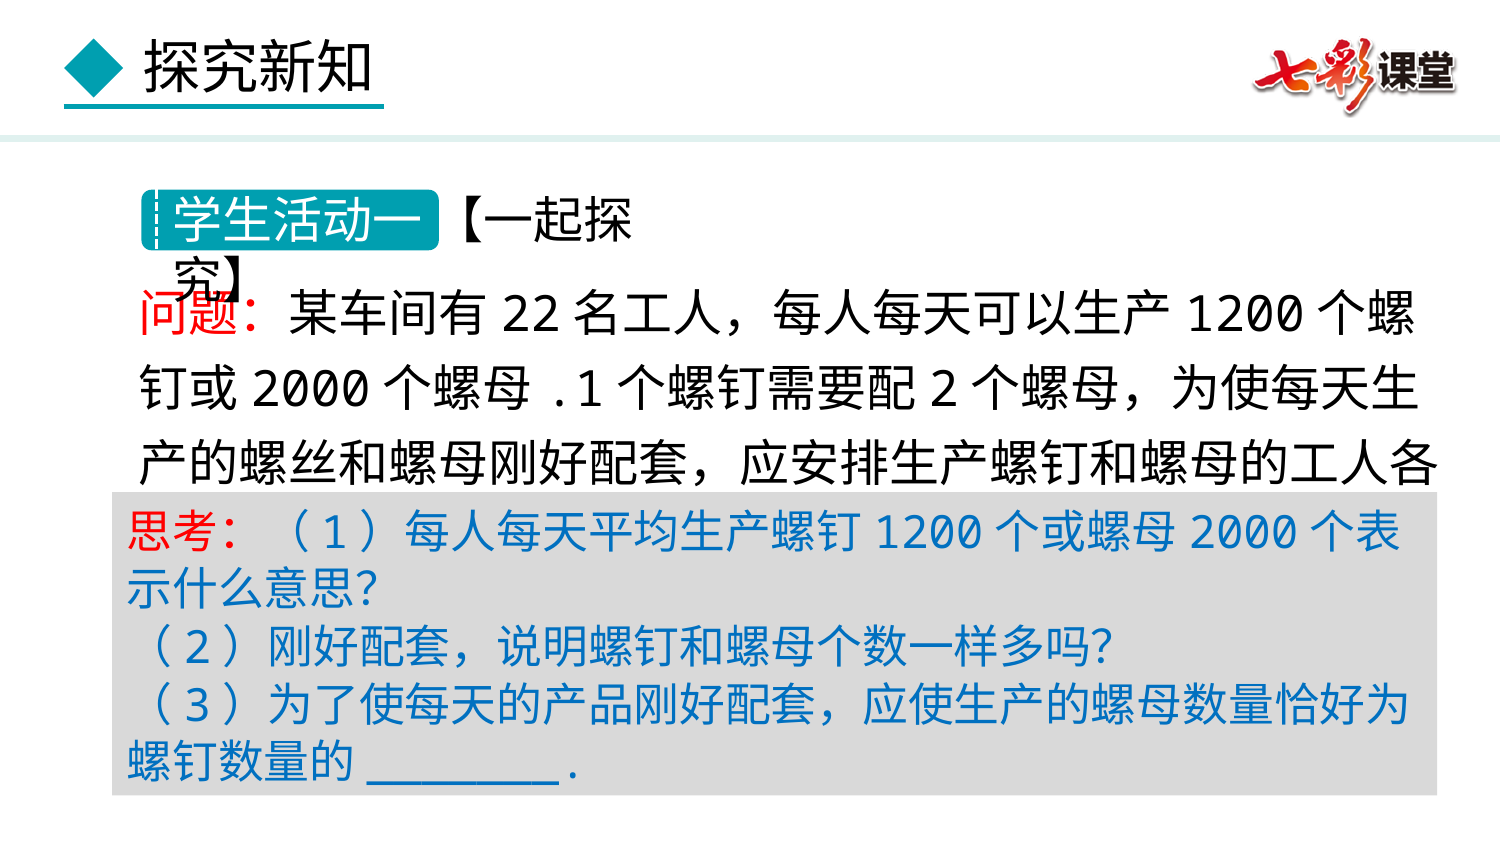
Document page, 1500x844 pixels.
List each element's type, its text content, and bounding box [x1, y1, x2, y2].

picture [1249, 32, 1461, 118]
text_box 问题：某车间有22名工人，每人每天可以生产1200个螺钉或2000个螺母.1个螺钉需要配2个螺母，为使每天生产的螺丝和螺母刚好配套，应安排生产螺钉和螺母的工人各多少名？ [123, 259, 1469, 575]
text_box 思考：（1）每人每天平均生产螺钉1200个或螺母2000个表示什么意思？ （2）刚好配套，说明螺钉和螺母个数一样多吗？ （3）为了使每天的产品刚好配套，应使生产的螺母数量恰好为螺钉数量的_______. [112, 492, 1438, 796]
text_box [141, 180, 744, 257]
